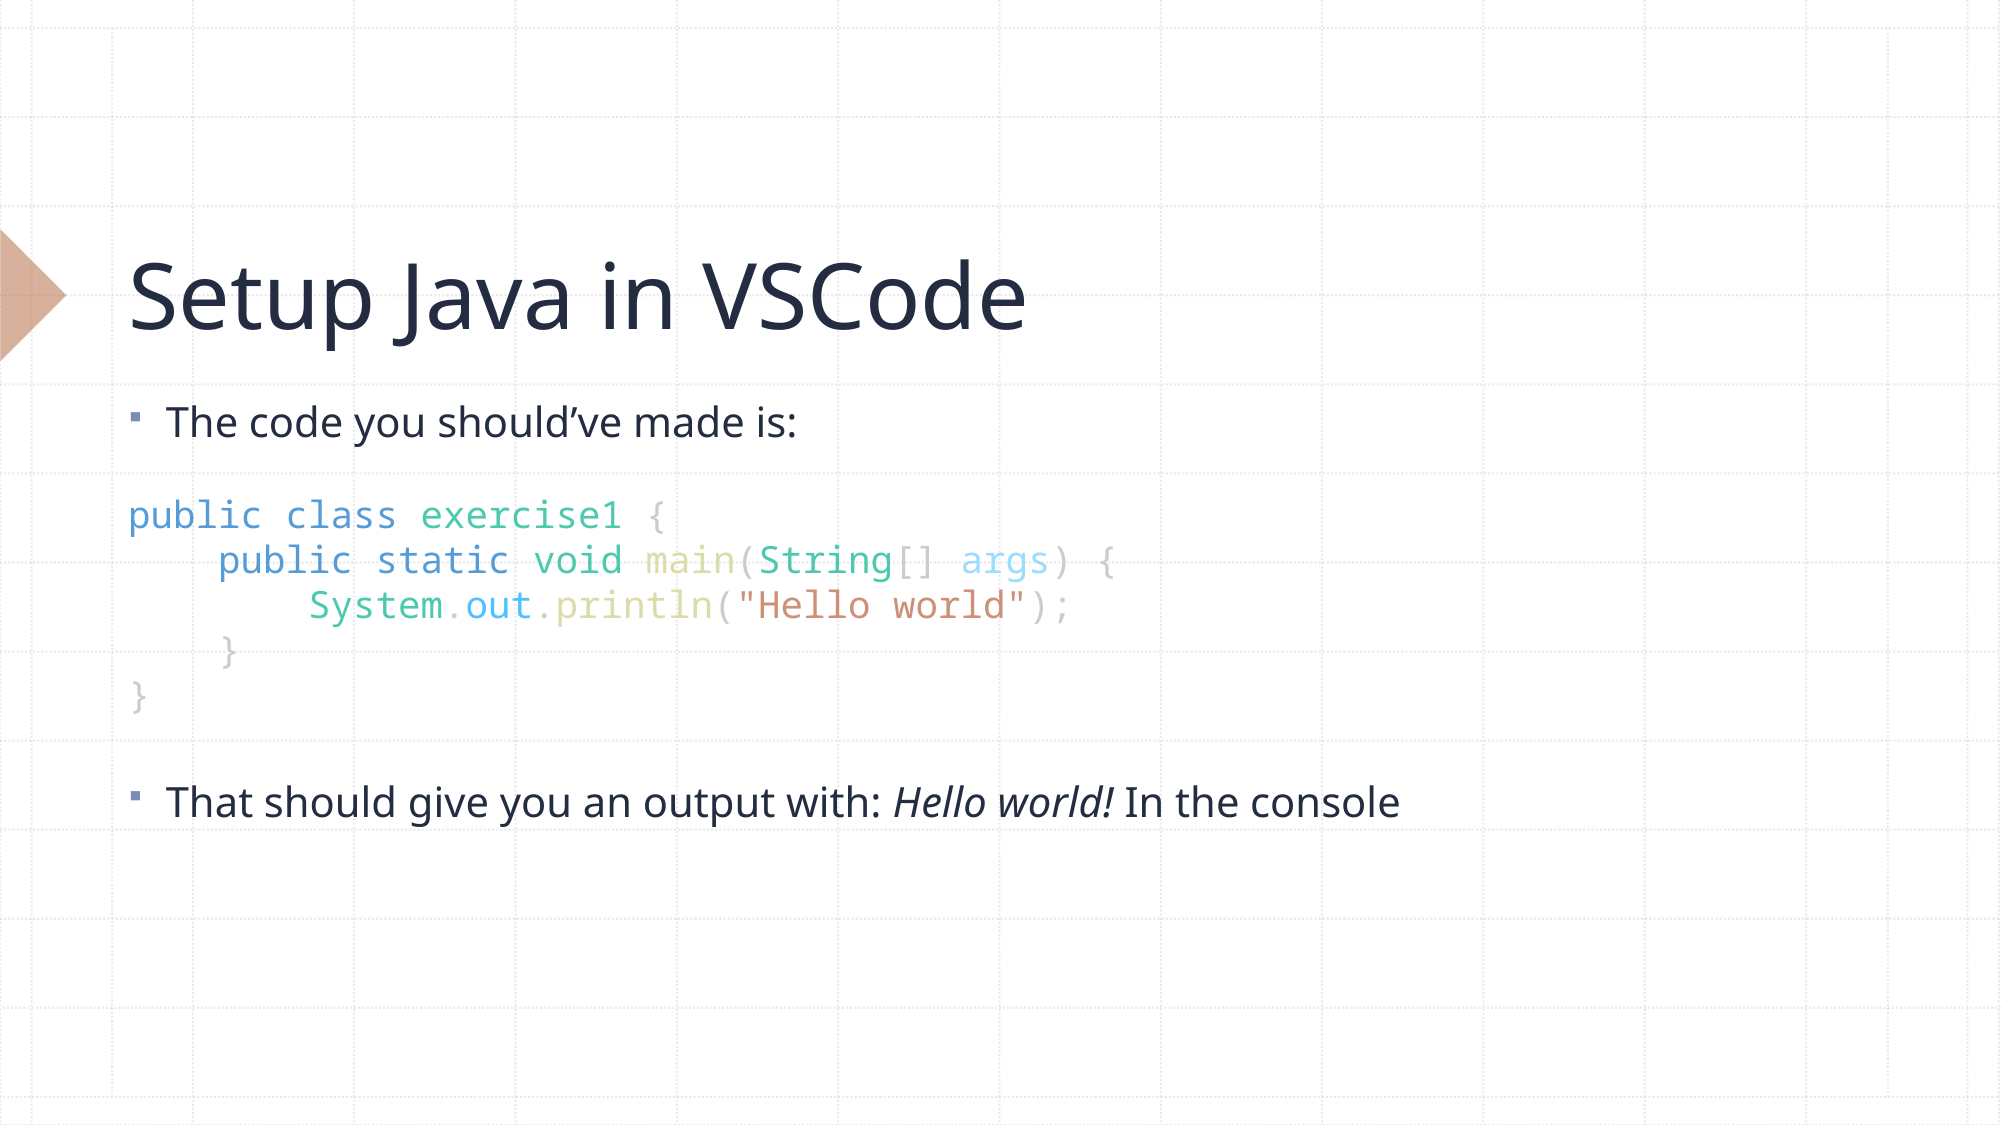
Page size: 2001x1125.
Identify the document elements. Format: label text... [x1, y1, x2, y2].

title Setup Java in VSCode [113, 119, 1808, 356]
list The code you should’ve made is: That should give you an output with: Hello world! In the console [113, 383, 1808, 969]
text_box public class exercise1 { public static void main(String[] args) { System.out.println("Hello world"); } } [113, 483, 1244, 723]
